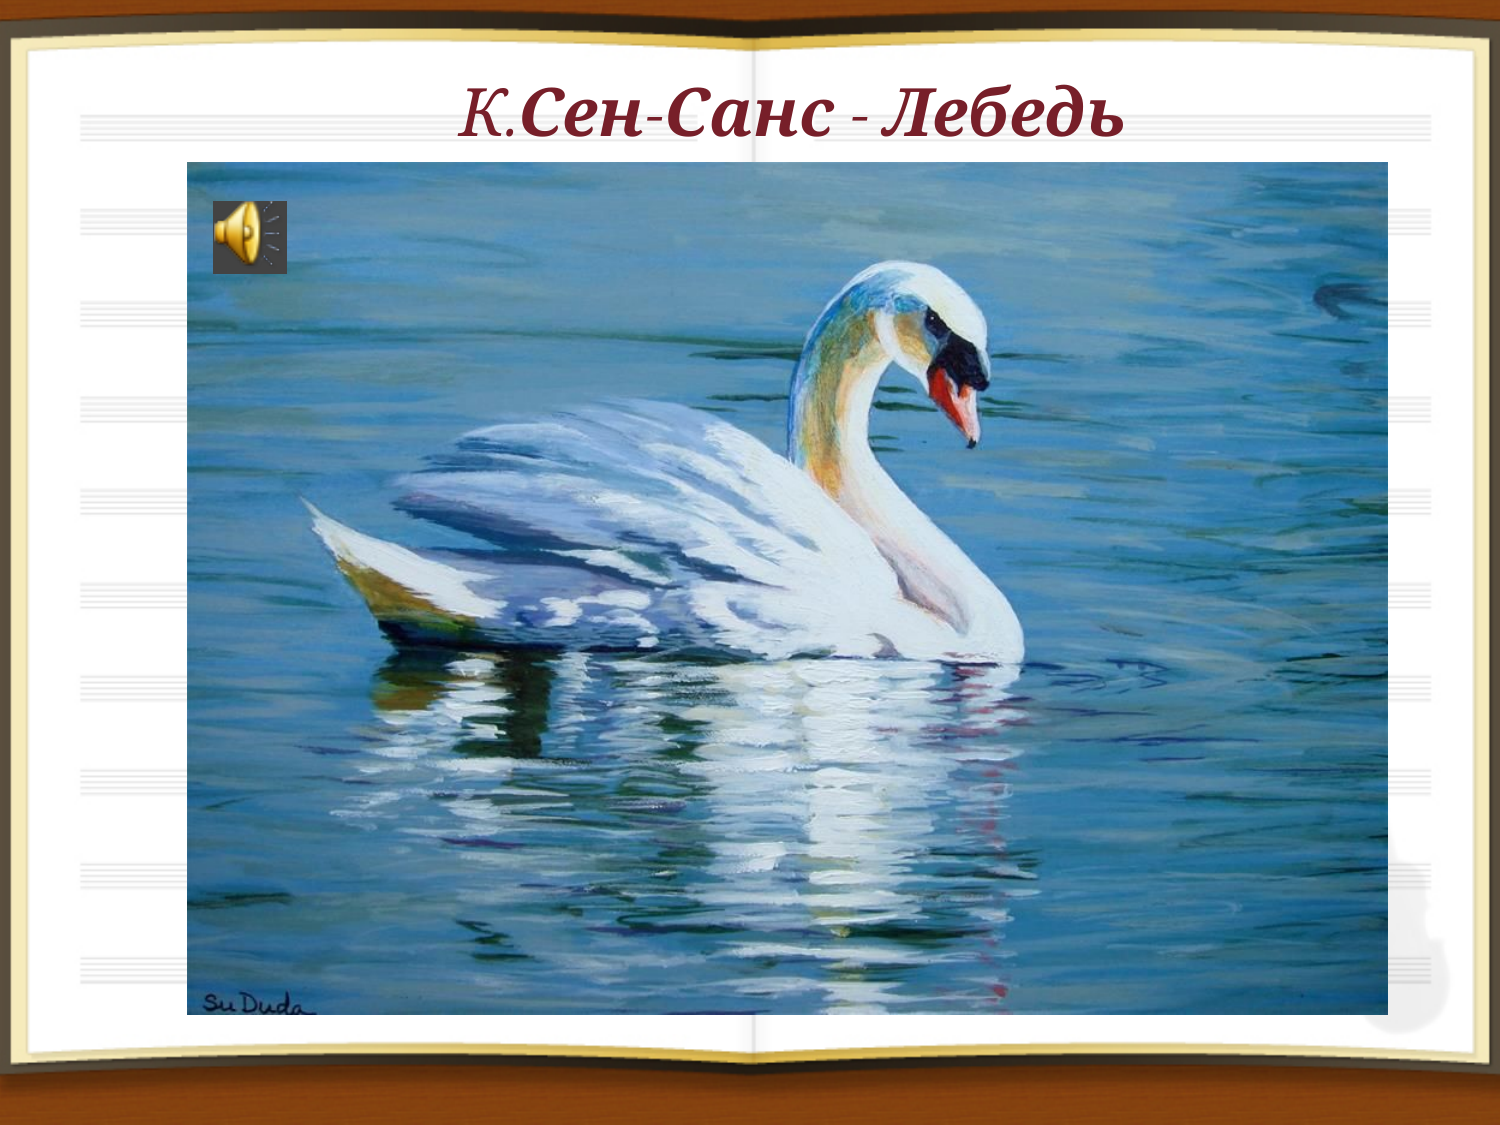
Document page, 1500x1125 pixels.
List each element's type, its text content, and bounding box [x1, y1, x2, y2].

text_box К.Сен-Санс - Лебедь [444, 62, 1142, 158]
picture [0, 0, 1500, 1125]
